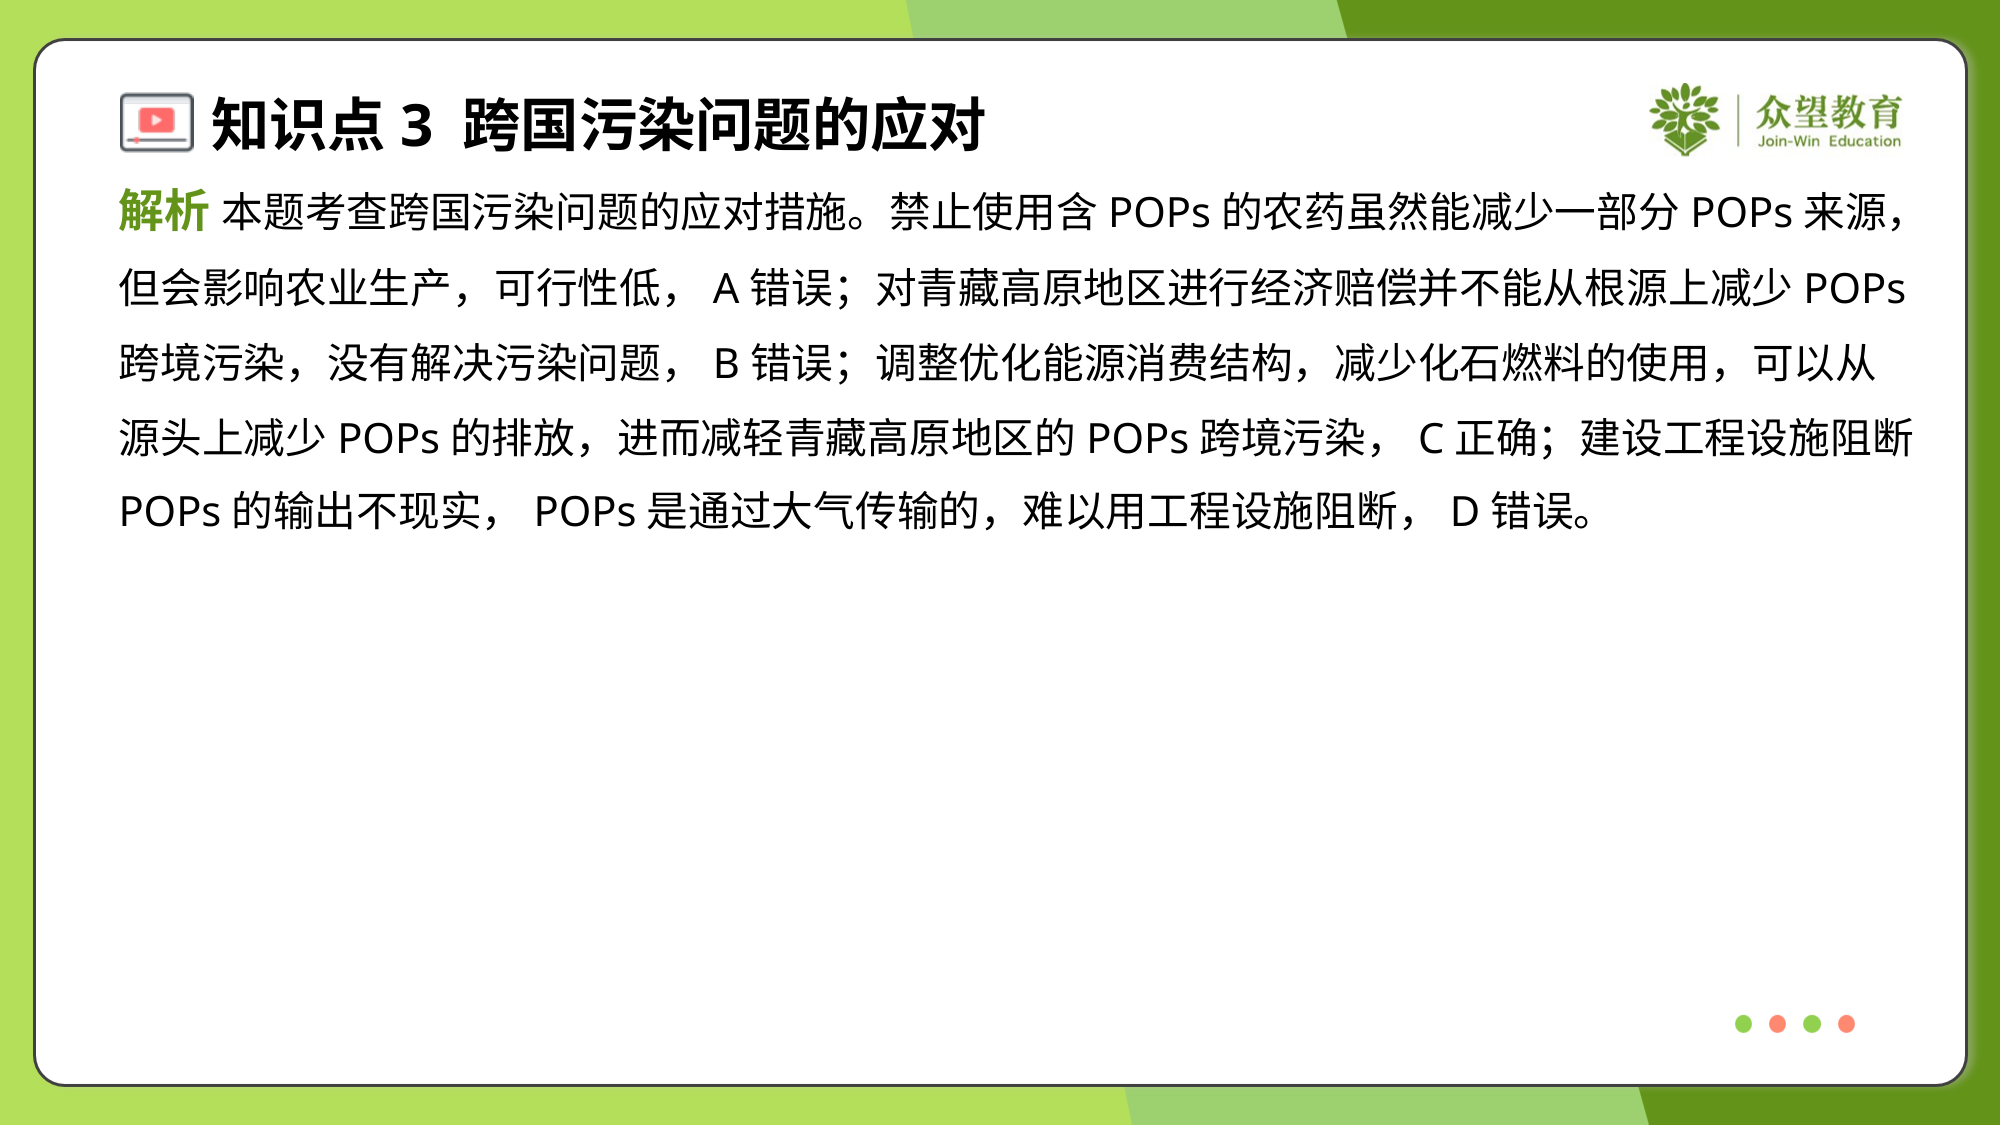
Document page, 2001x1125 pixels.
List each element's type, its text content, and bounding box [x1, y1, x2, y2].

picture [0, 0, 2000, 1125]
text_box 解析 本题考查跨国污染问题的应对措施。禁止使用含POPs的农药虽然能减少一部分POPs来源， 但会影响农业生产，可行性低，A错误；对青藏高原地区进行经济赔偿并不能从根源上减少POPs 跨境污染，没有解决污染问题，B错误；调整优化能源消费结构，减少化石燃料的使用，可以从 源头上减少POPs的排放，进而减轻青藏高原地区的POPs跨境污染，C正确；建设工程设施阻断 POPs的输出不现实，POPs是通过大气传输的，难以用工程设施阻断，D错误。 [118, 159, 1883, 527]
